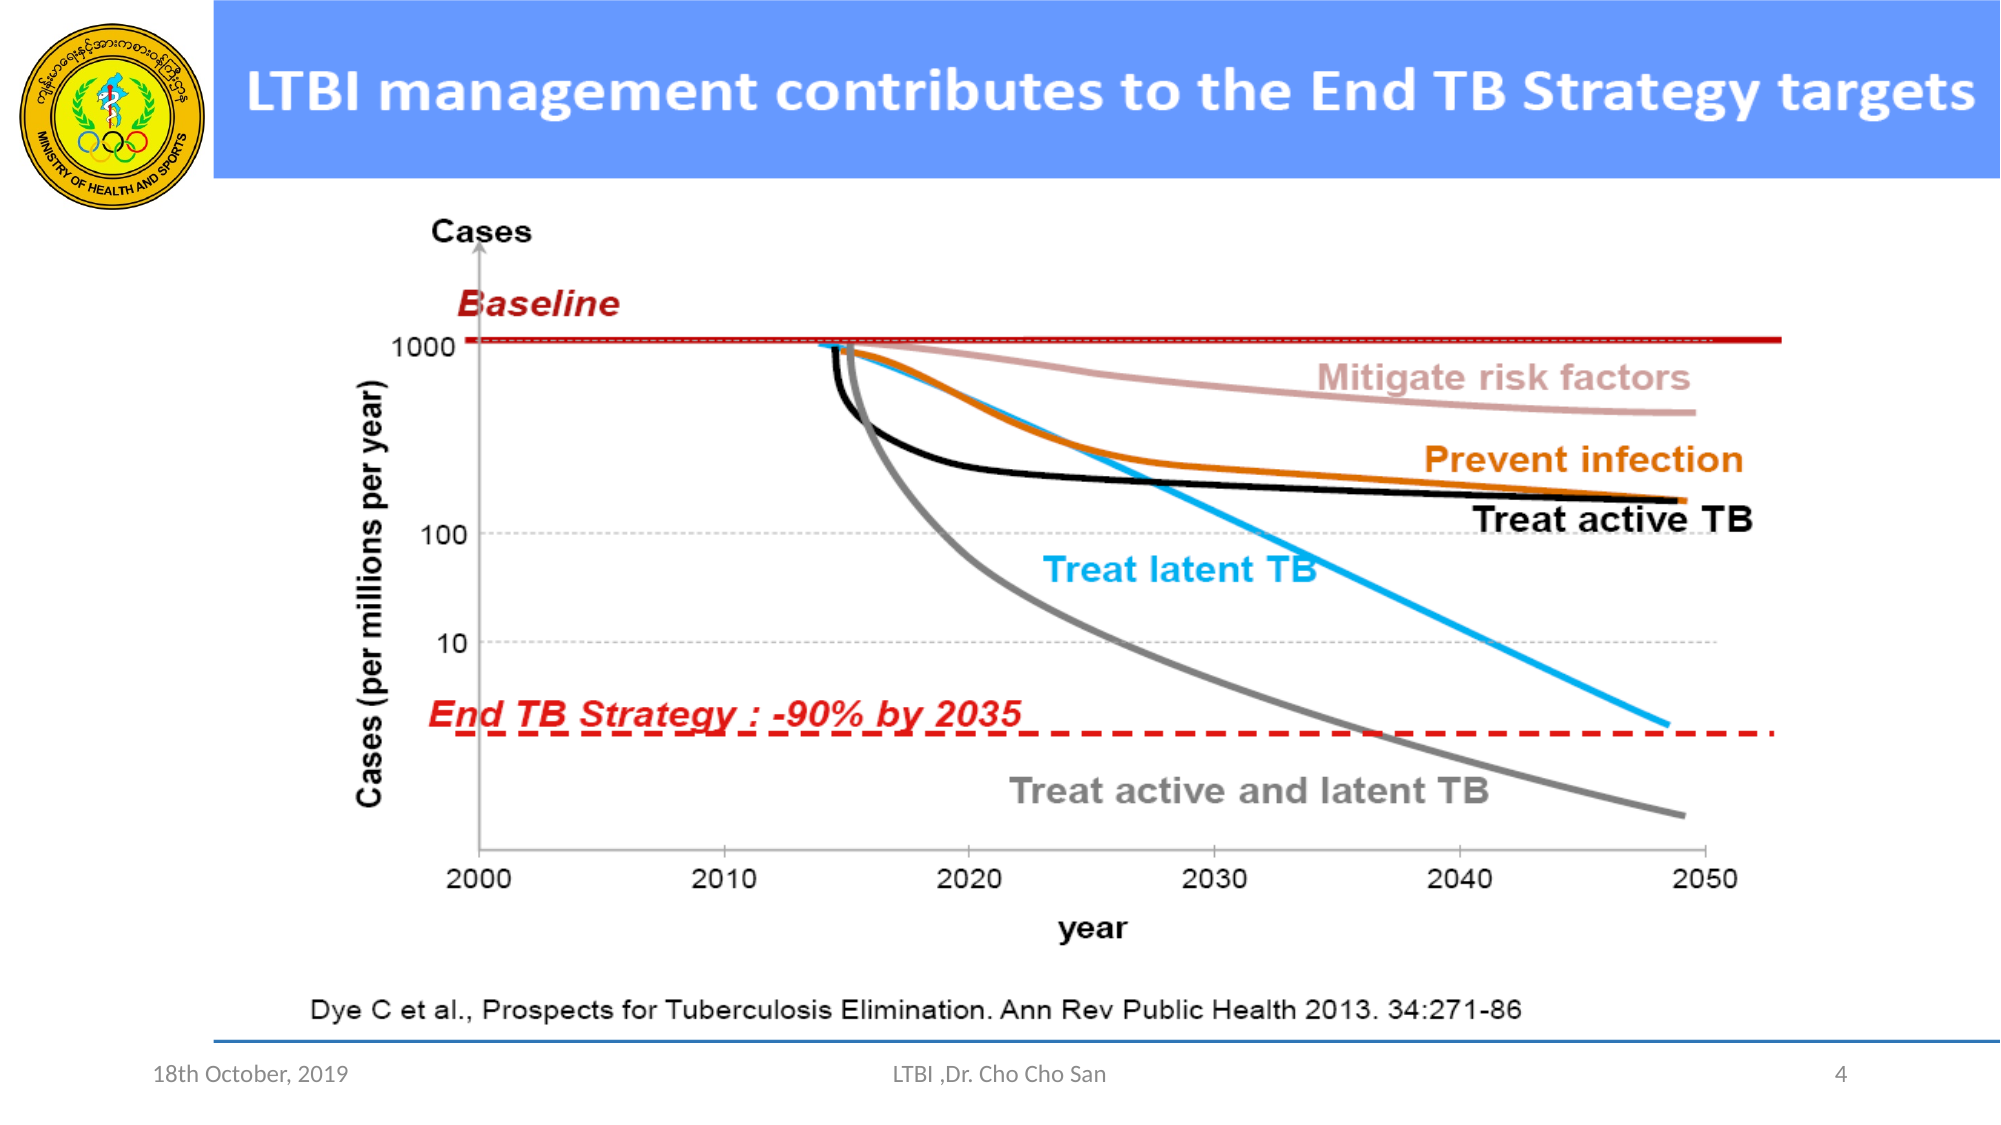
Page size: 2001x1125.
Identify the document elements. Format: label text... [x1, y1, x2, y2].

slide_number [137, 1042, 588, 1103]
picture [19, 23, 205, 210]
picture [213, 0, 2000, 1043]
slide_number 4 [1412, 1043, 1863, 1103]
footer LTBI ,Dr. Cho Cho San [662, 1043, 1338, 1103]
